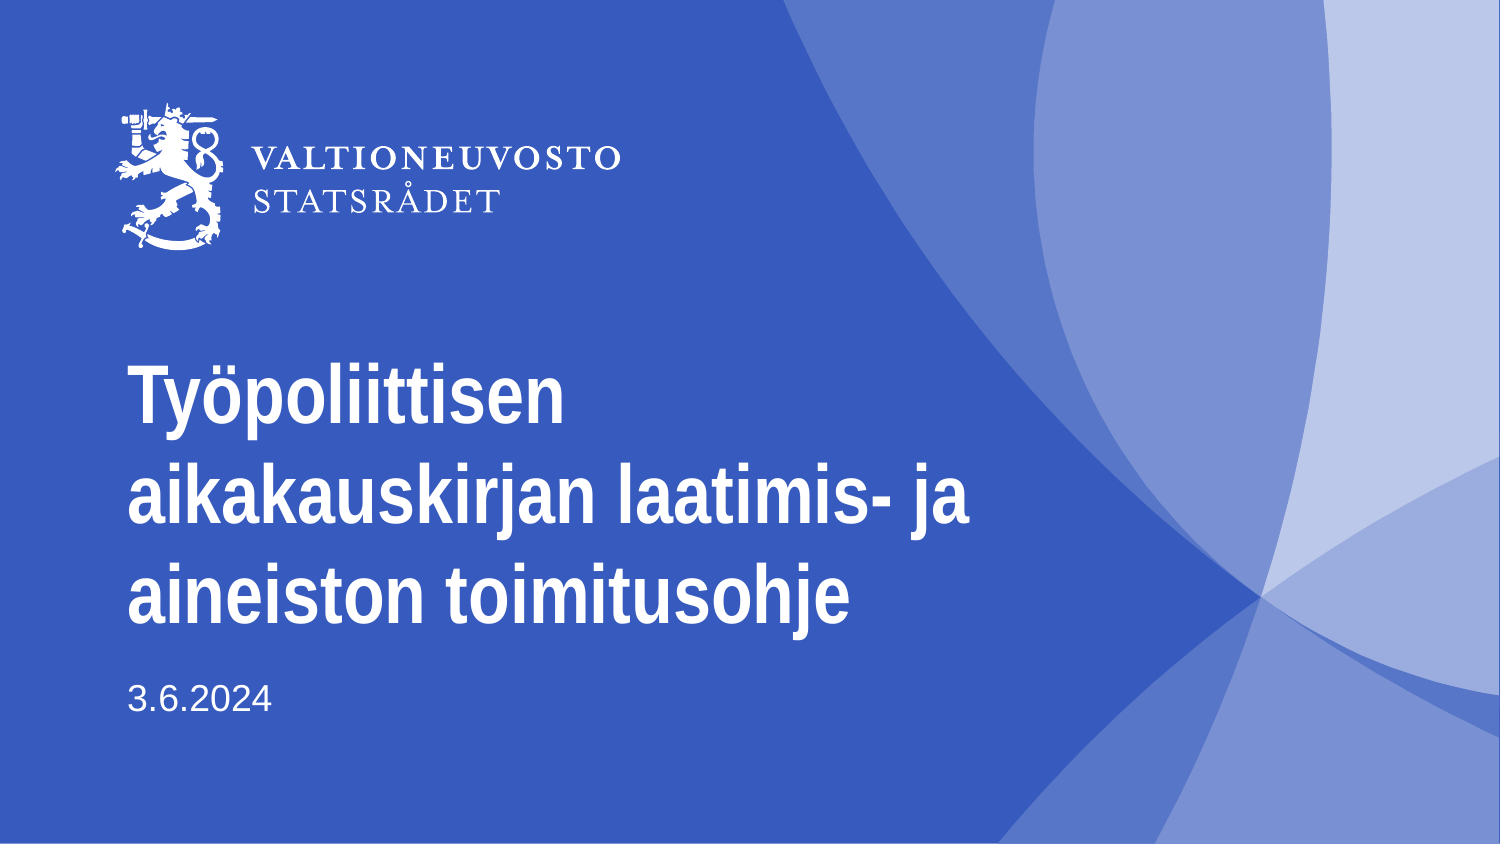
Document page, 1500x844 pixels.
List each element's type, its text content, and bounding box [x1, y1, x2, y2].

title Työpoliittisen aikakauskirjan laatimis- ja aineiston toimitusohje [112, 303, 1069, 648]
subtitle 3.6.2024 [112, 666, 1069, 777]
